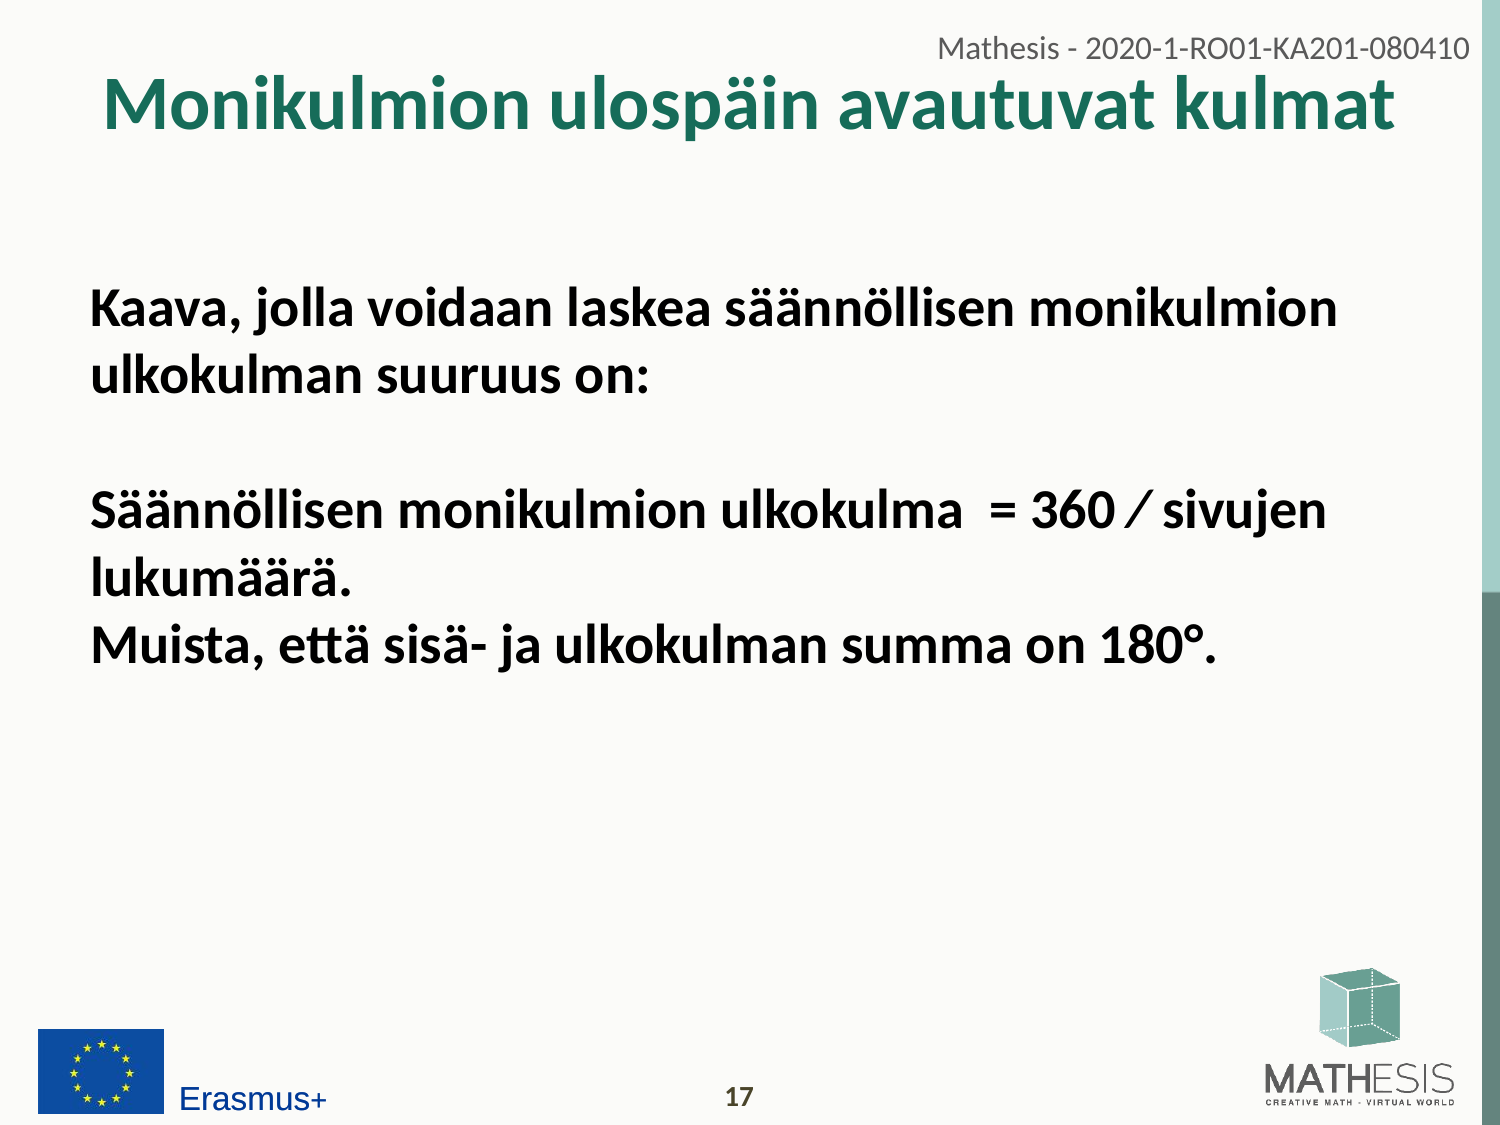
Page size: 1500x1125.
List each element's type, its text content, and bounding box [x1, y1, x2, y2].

title Monikulmion ulospäin avautuvat kulmat [75, 45, 1425, 233]
picture [38, 1029, 164, 1114]
list Kaava, jolla voidaan laskea säännöllisen monikulmion ulkokulman suuruus on: Säännöllisen monikulmion ulkokulma = 360 ∕ sivujen lukumäärä. Muista, että sisä- ja ulkokulman summa on 180°. [75, 262, 1425, 1005]
